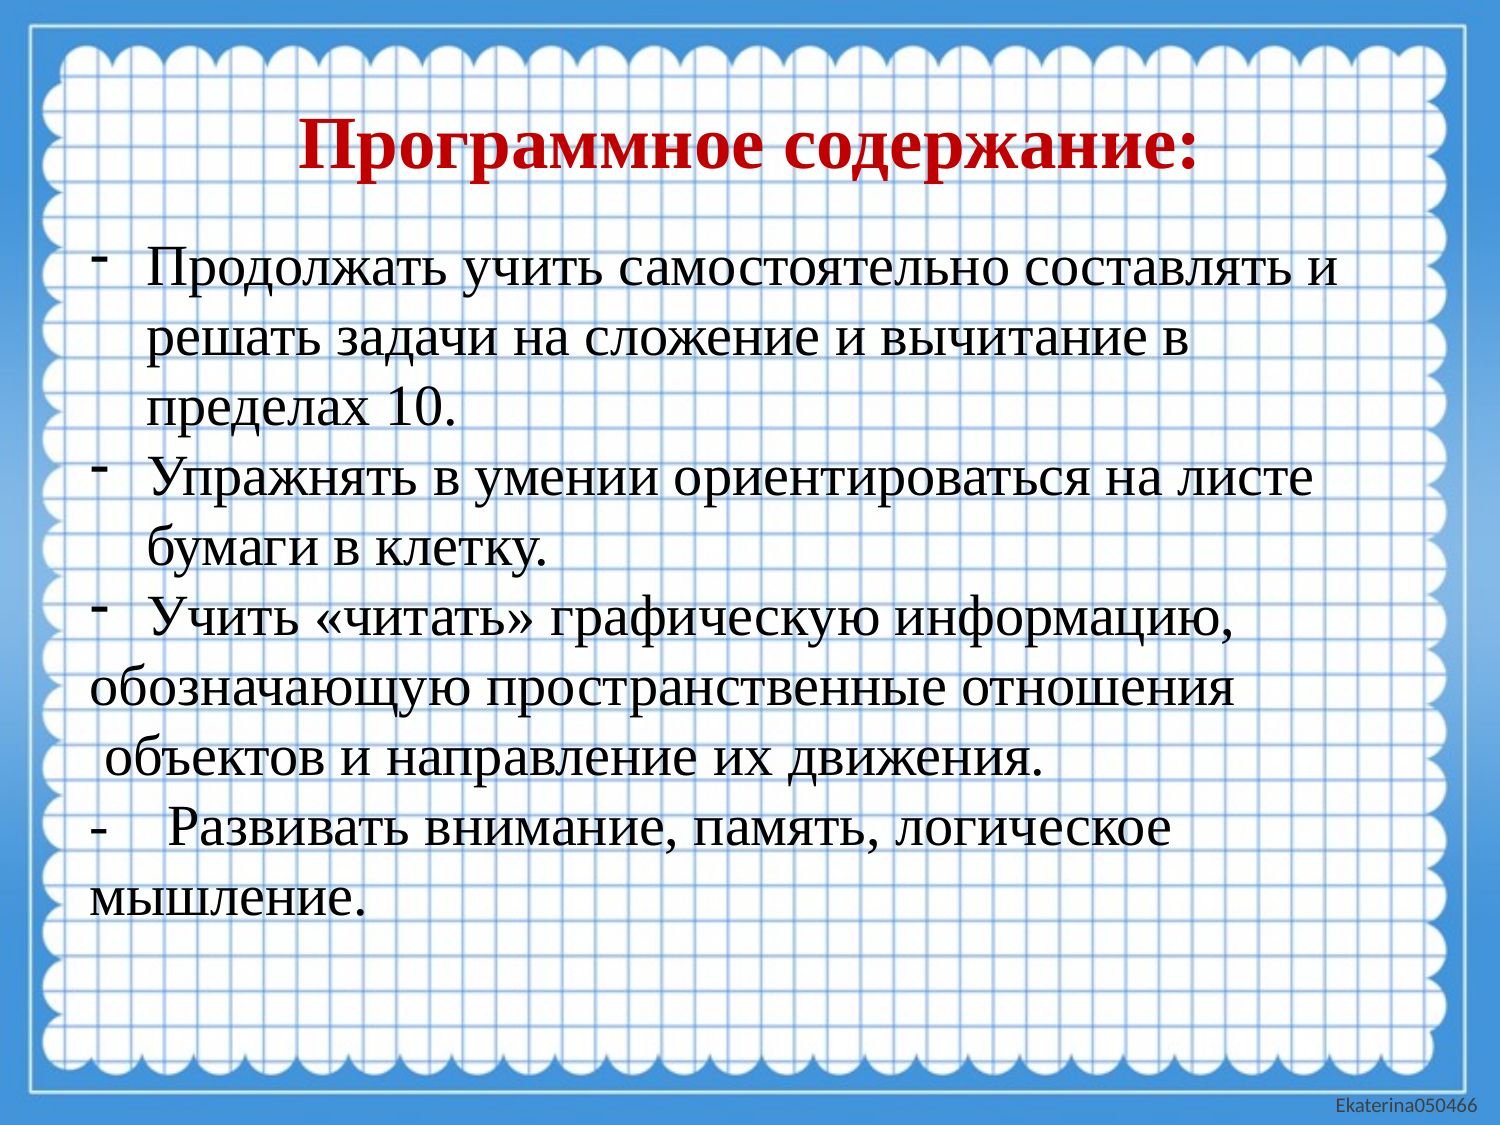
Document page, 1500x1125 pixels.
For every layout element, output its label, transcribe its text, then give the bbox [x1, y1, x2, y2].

title Программное содержание: [75, 45, 1425, 233]
text_box Продолжать учить самостоятельно составлять и решать задачи на сложение и вычитание в пределах 10. Упражнять в умении ориентироваться на листе бумаги в клетку. Учить «читать» графическую информацию, обозначающую пространственные отношения объектов и направление их движения. - Развивать внимание, память, логическое мышление. [74, 219, 1398, 935]
picture [0, 0, 1500, 1125]
